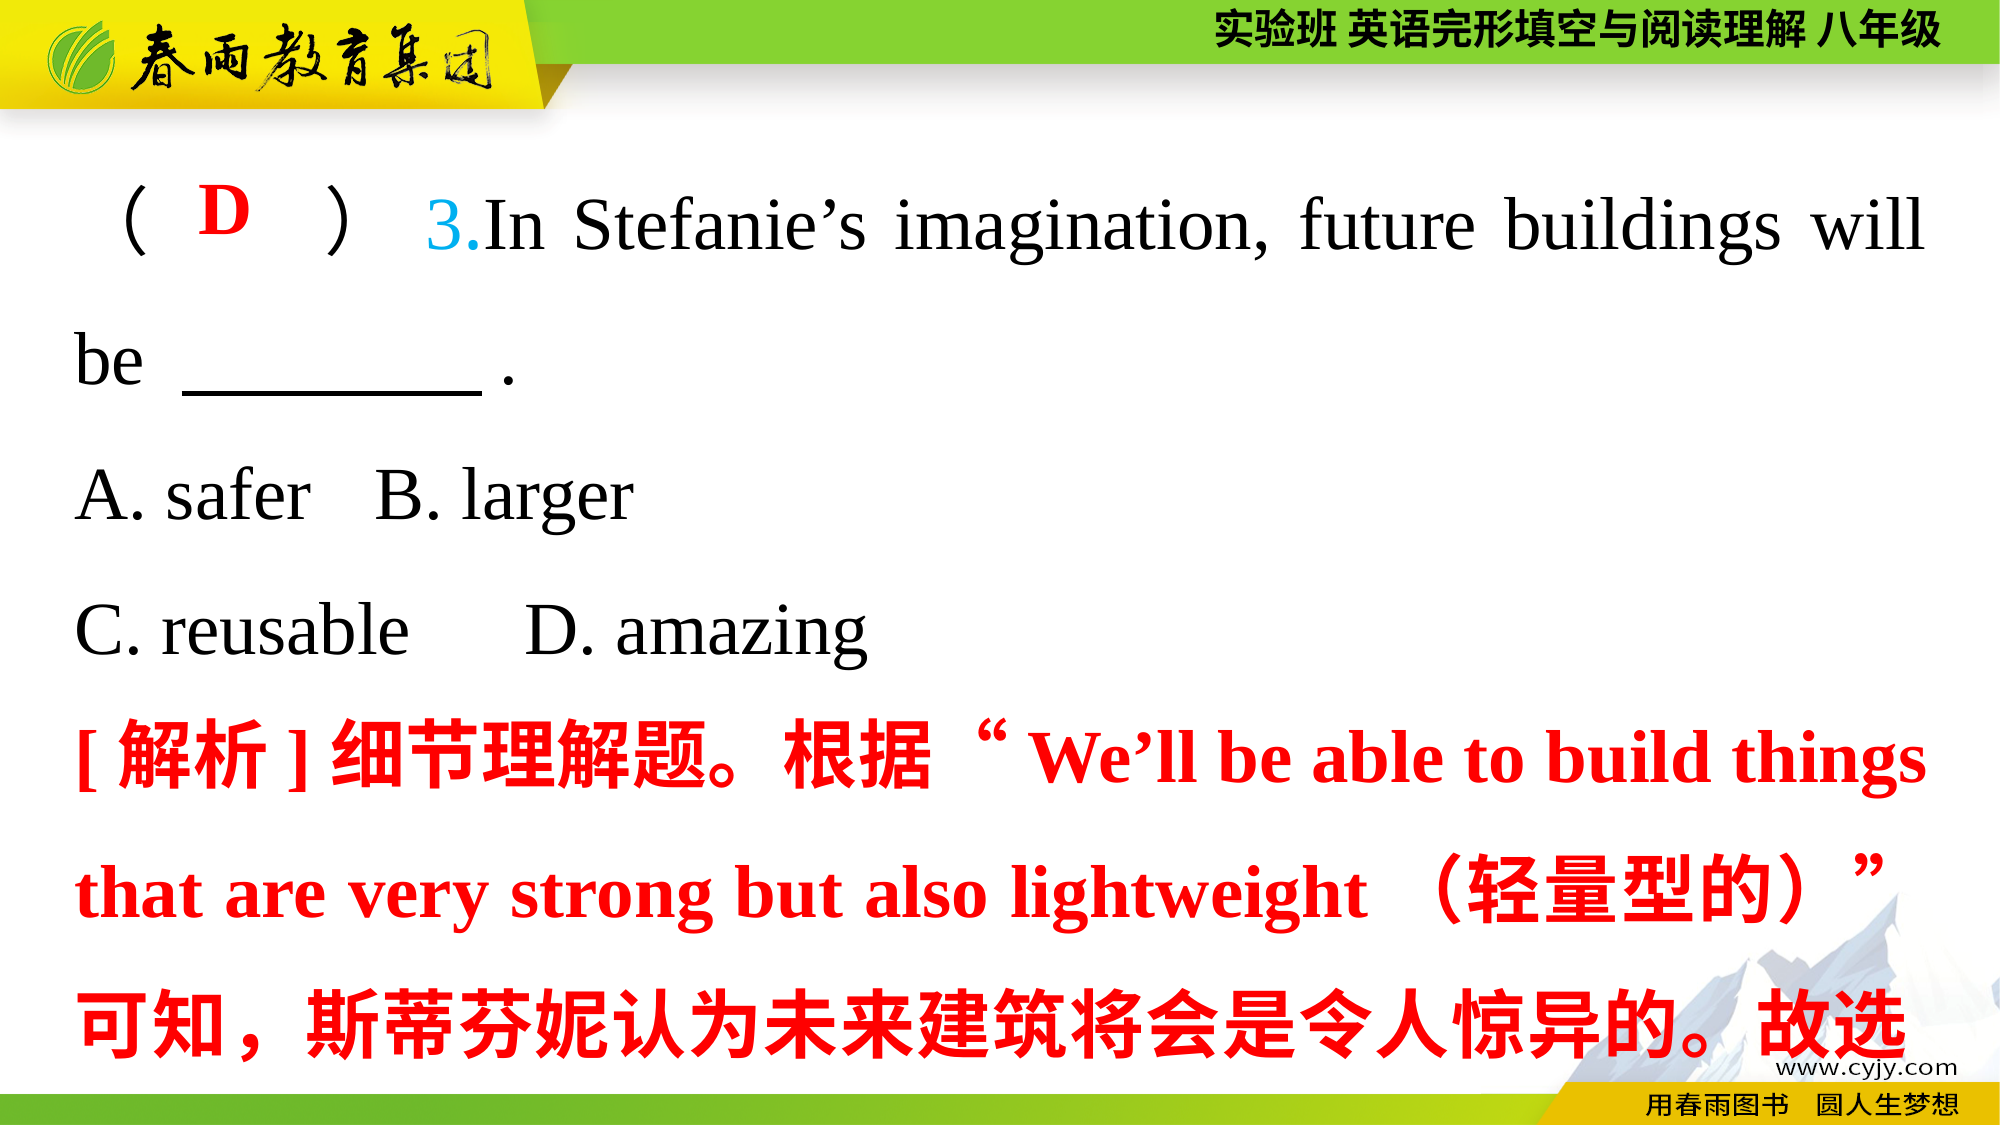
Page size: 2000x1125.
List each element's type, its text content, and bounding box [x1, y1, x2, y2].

list （ ）3.In Stefanie’s imagination, future buildings will be . A. safer B. larger C. reusable D. amazing [59, 122, 1944, 654]
text_box [解析]细节理解题。根据“We’ll be able to build things that are very strong but also lightweight（轻量型的）”可知，斯蒂芬妮认为未来建筑将会是令人惊异的。故选D。 [59, 654, 1944, 1125]
text_box D [183, 151, 268, 257]
picture [0, 0, 2000, 1125]
